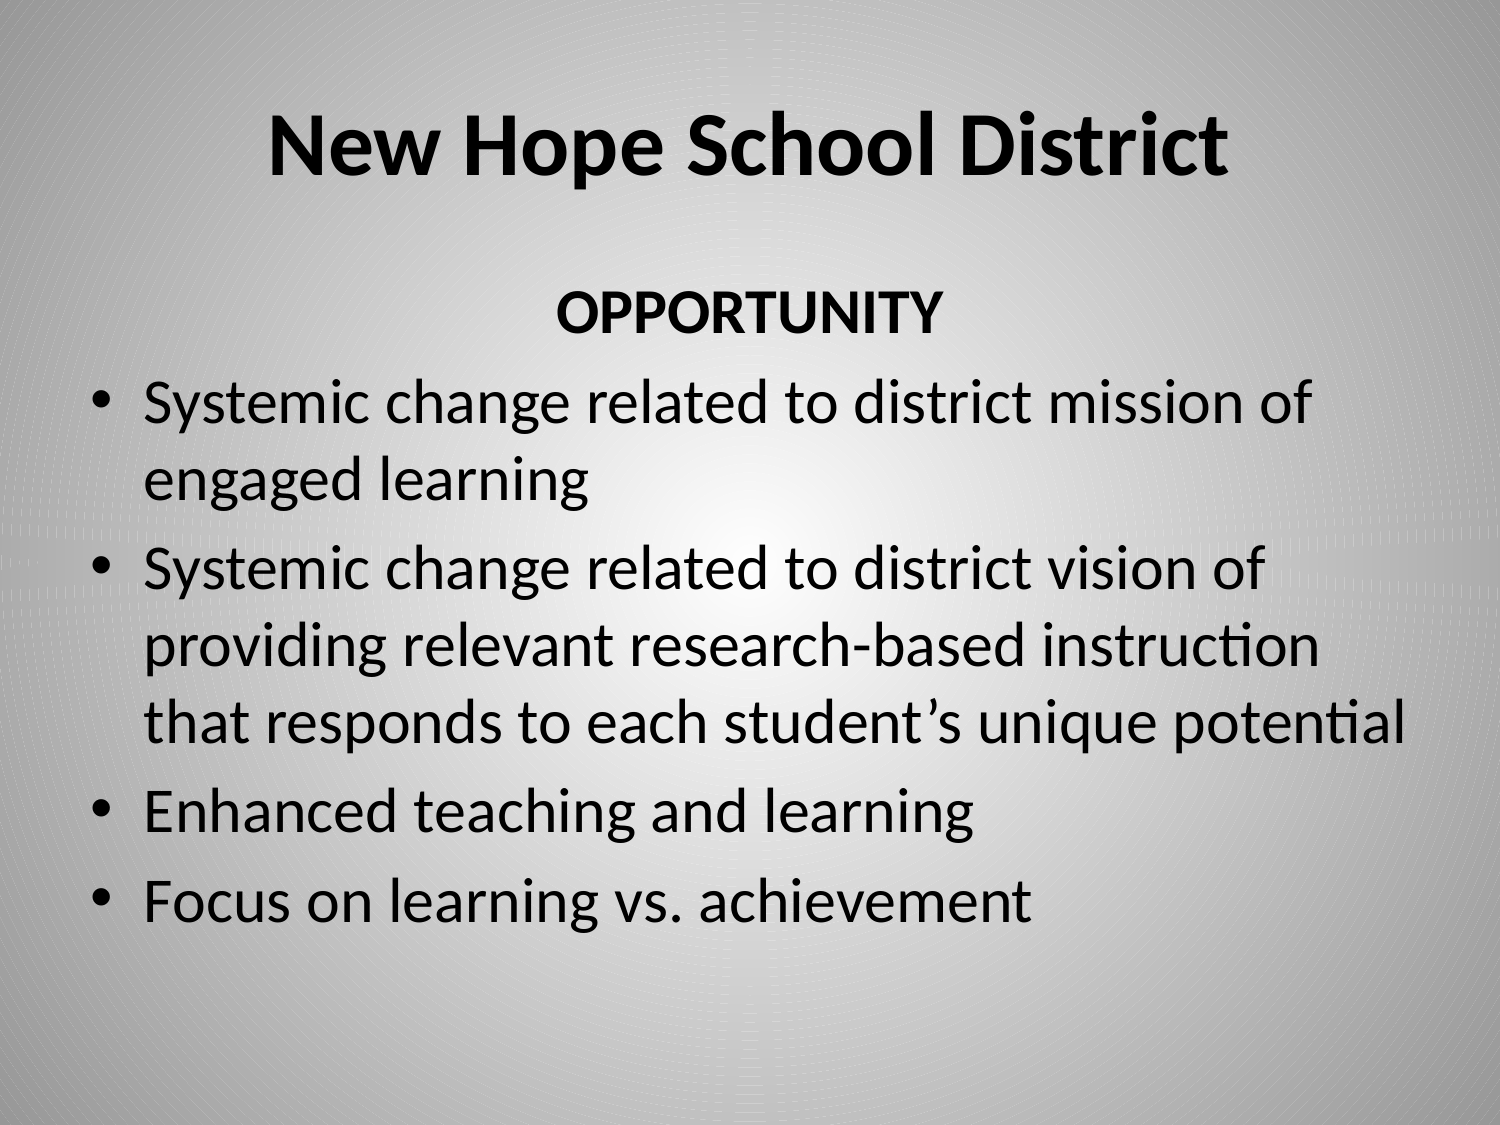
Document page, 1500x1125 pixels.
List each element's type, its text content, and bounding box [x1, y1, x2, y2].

list OPPORTUNITY Systemic change related to district mission of engaged learning Systemic change related to district vision of providing relevant research-based instruction that responds to each student’s unique potential Enhanced teaching and learning Focus on learning vs. achievement [75, 262, 1425, 1005]
title New Hope School District [75, 45, 1425, 233]
